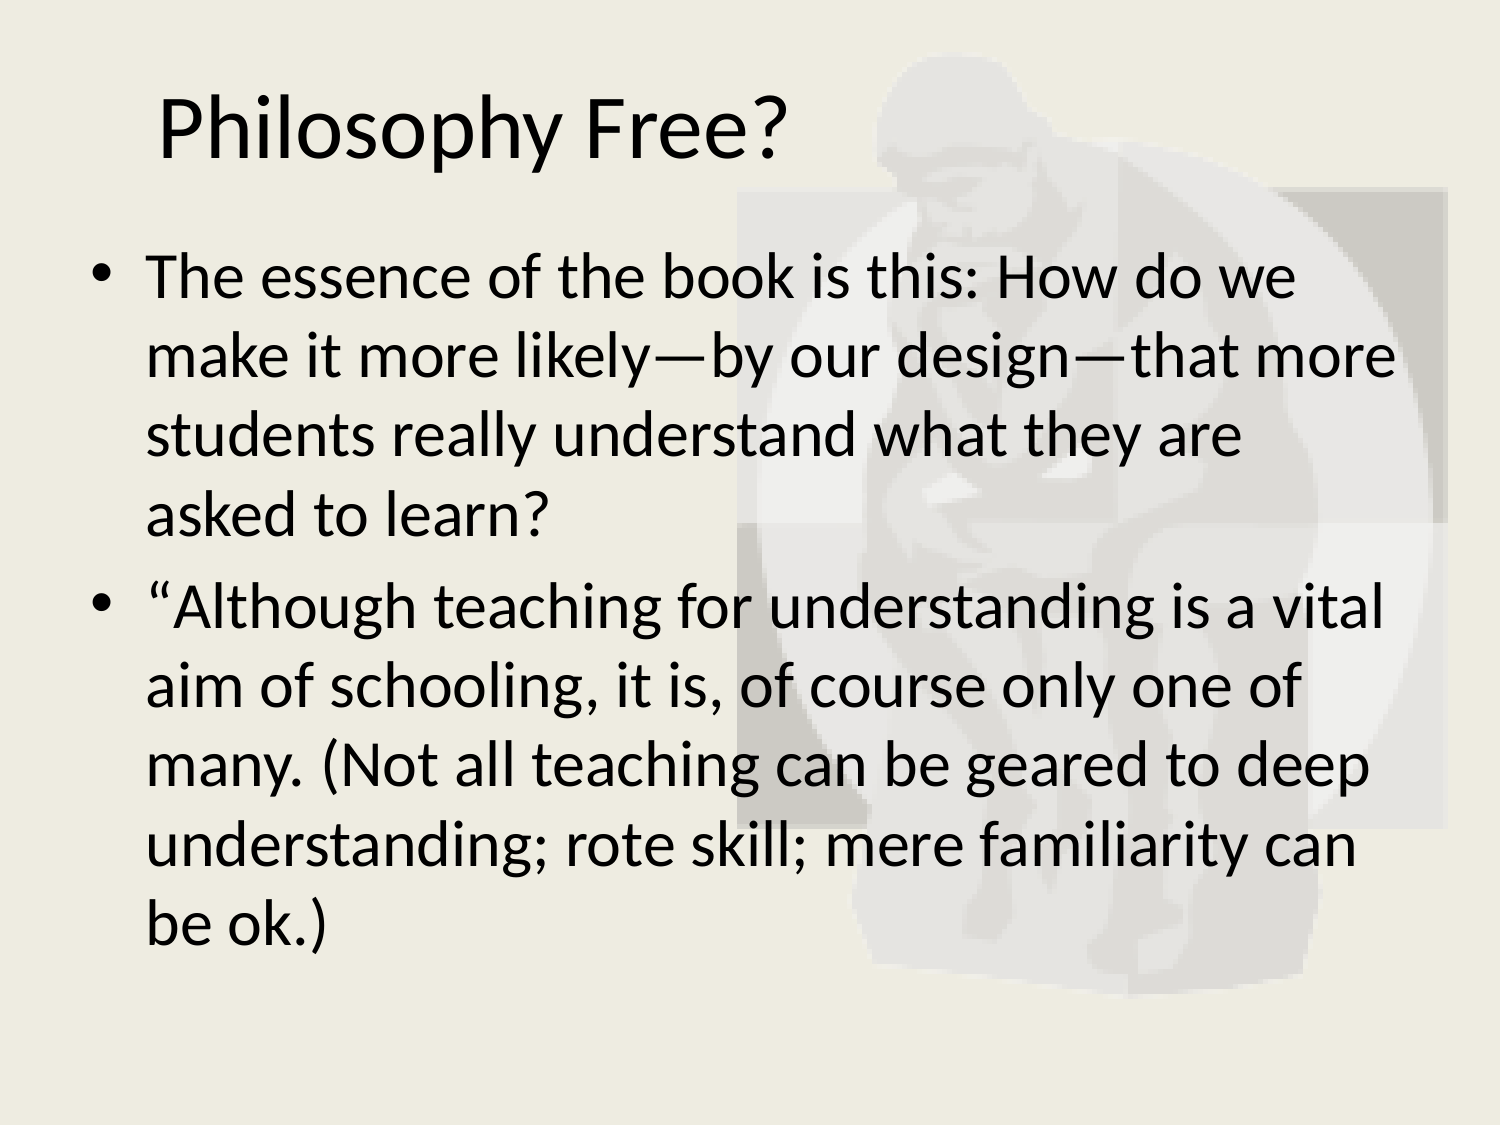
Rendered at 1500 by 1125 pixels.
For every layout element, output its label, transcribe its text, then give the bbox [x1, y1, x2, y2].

title Philosophy Free? [0, 28, 1150, 217]
picture [737, 37, 1464, 1015]
list The essence of the book is this: How do we make it more likely—by our design—that more students really understand what they are asked to learn? “Although teaching for understanding is a vital aim of schooling, it is, of course only one of many. (Not all teaching can be geared to deep understanding; rote skill; mere familiarity can be ok.) [75, 224, 732, 968]
